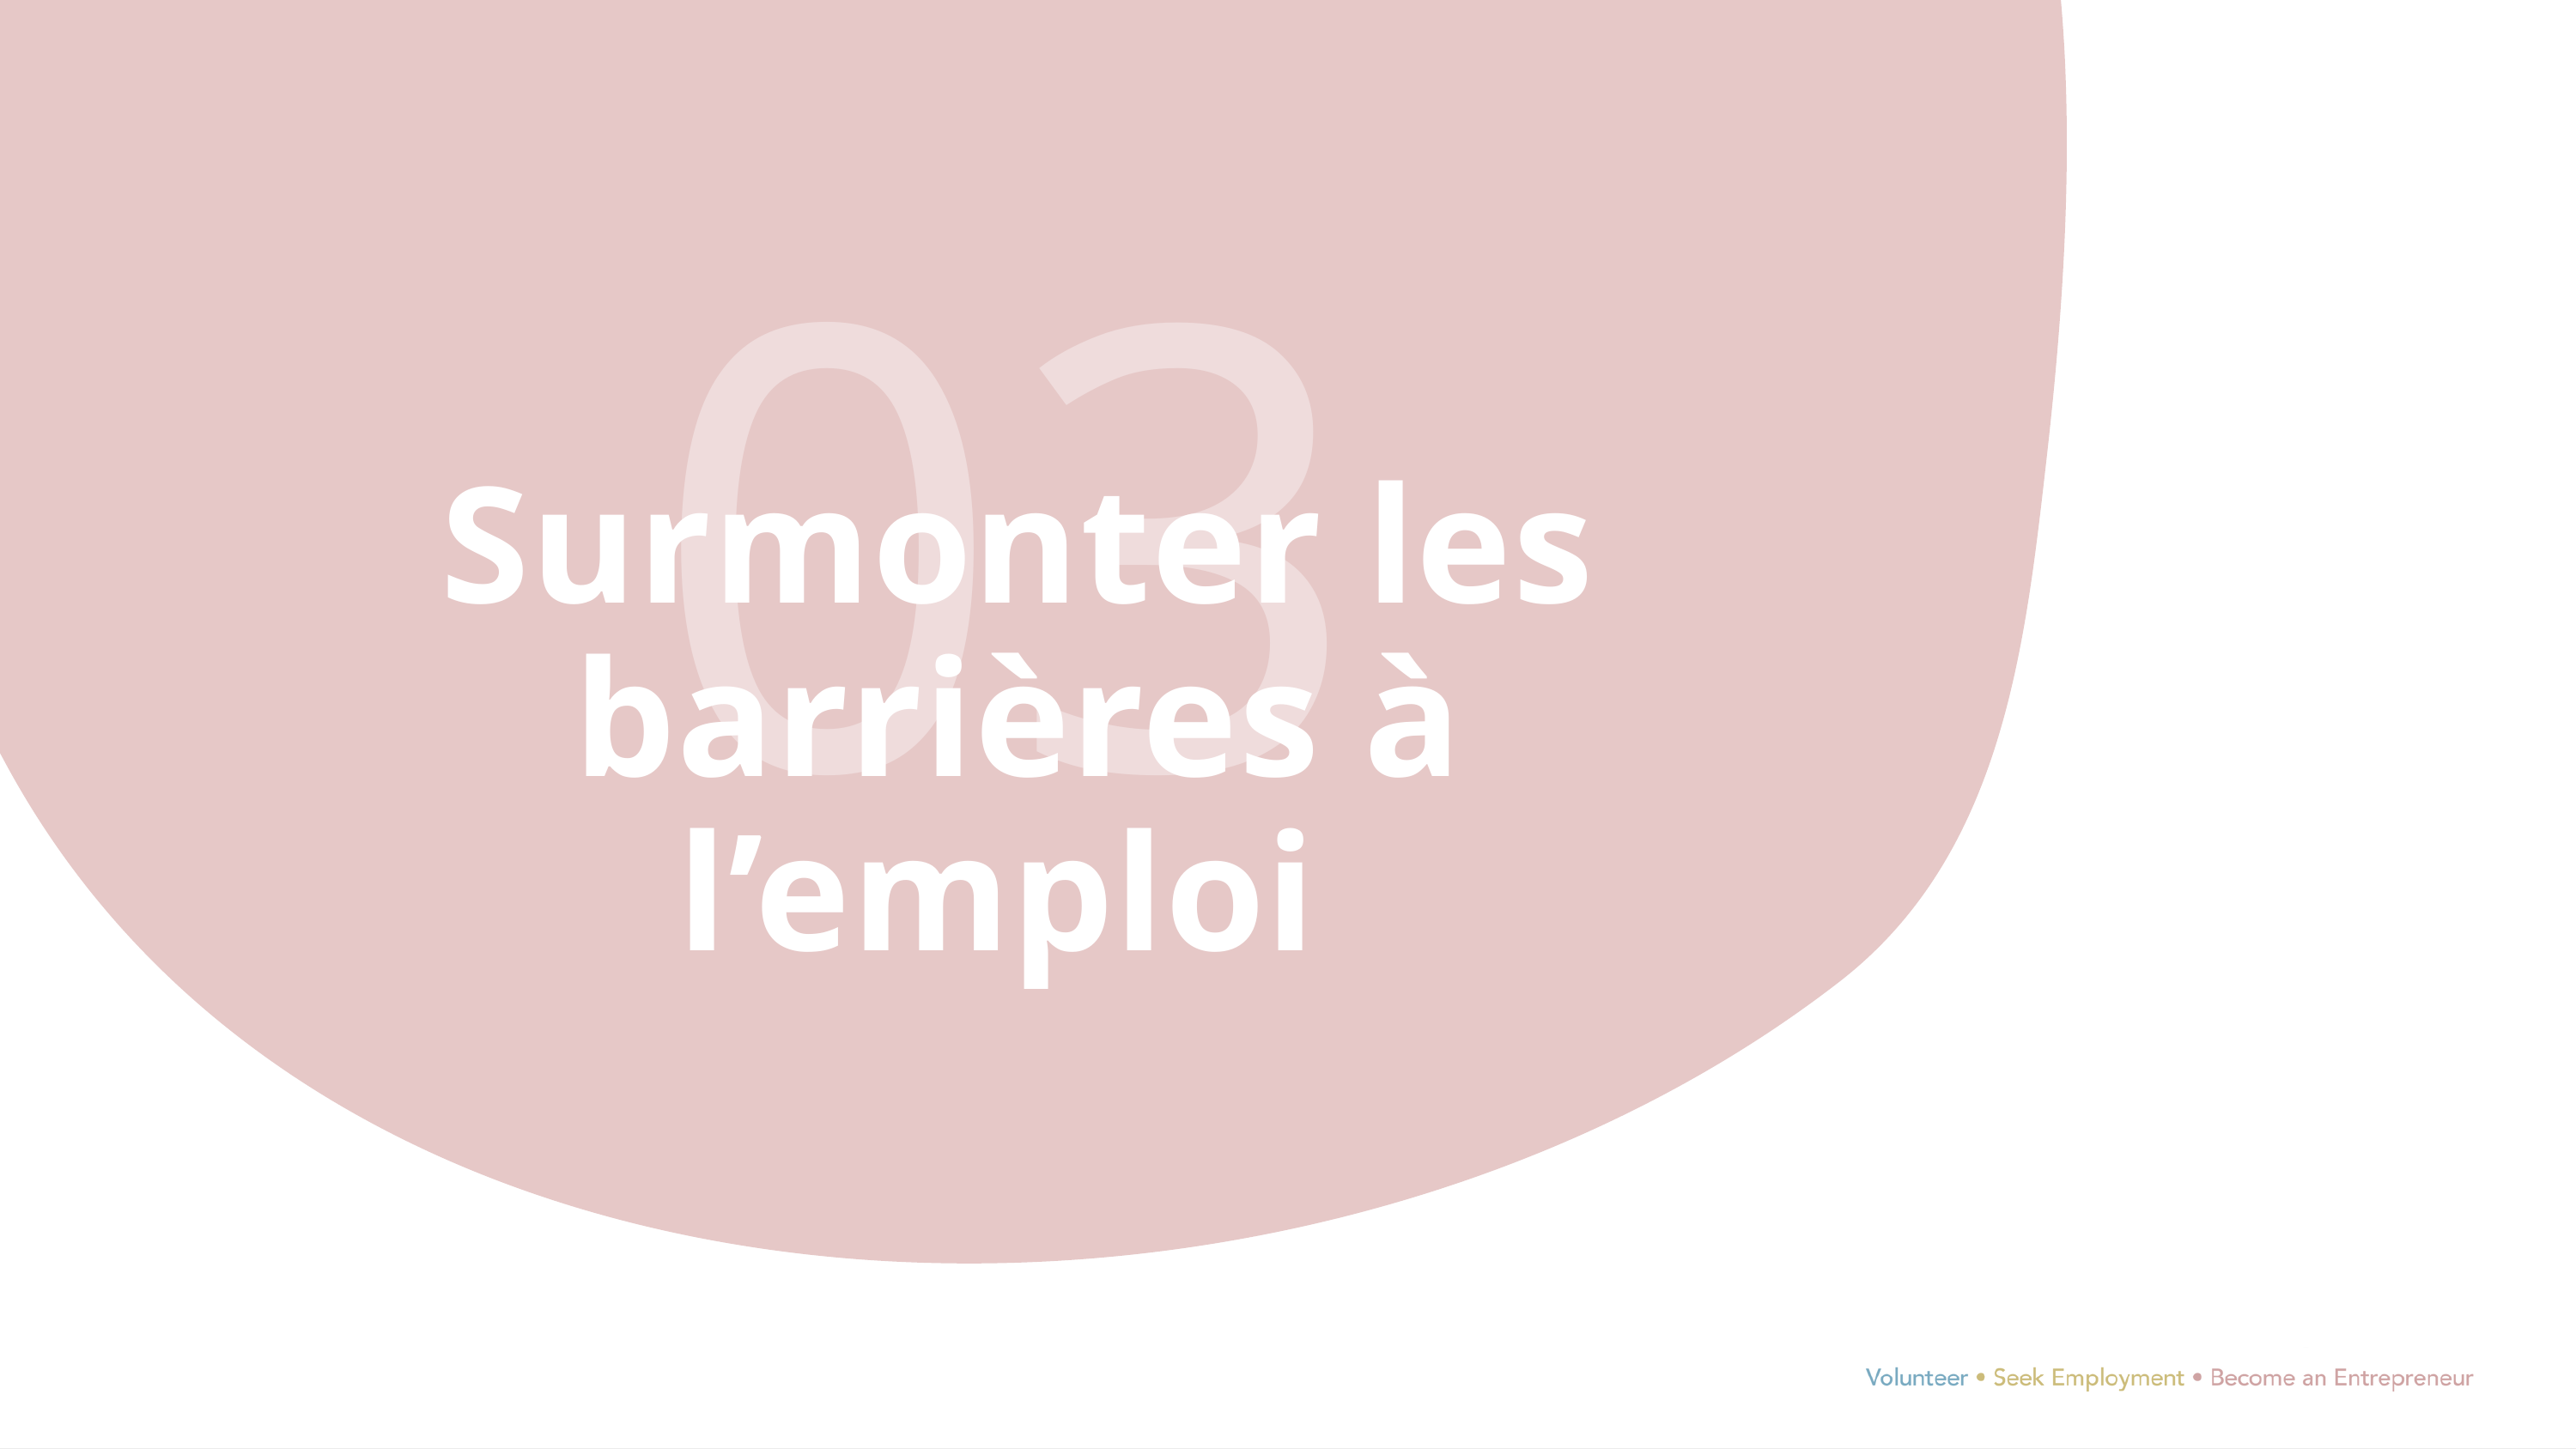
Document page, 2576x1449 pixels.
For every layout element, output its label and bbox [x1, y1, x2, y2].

text_box [1827, 1347, 2538, 1421]
text_box [7, 10, 2069, 1322]
